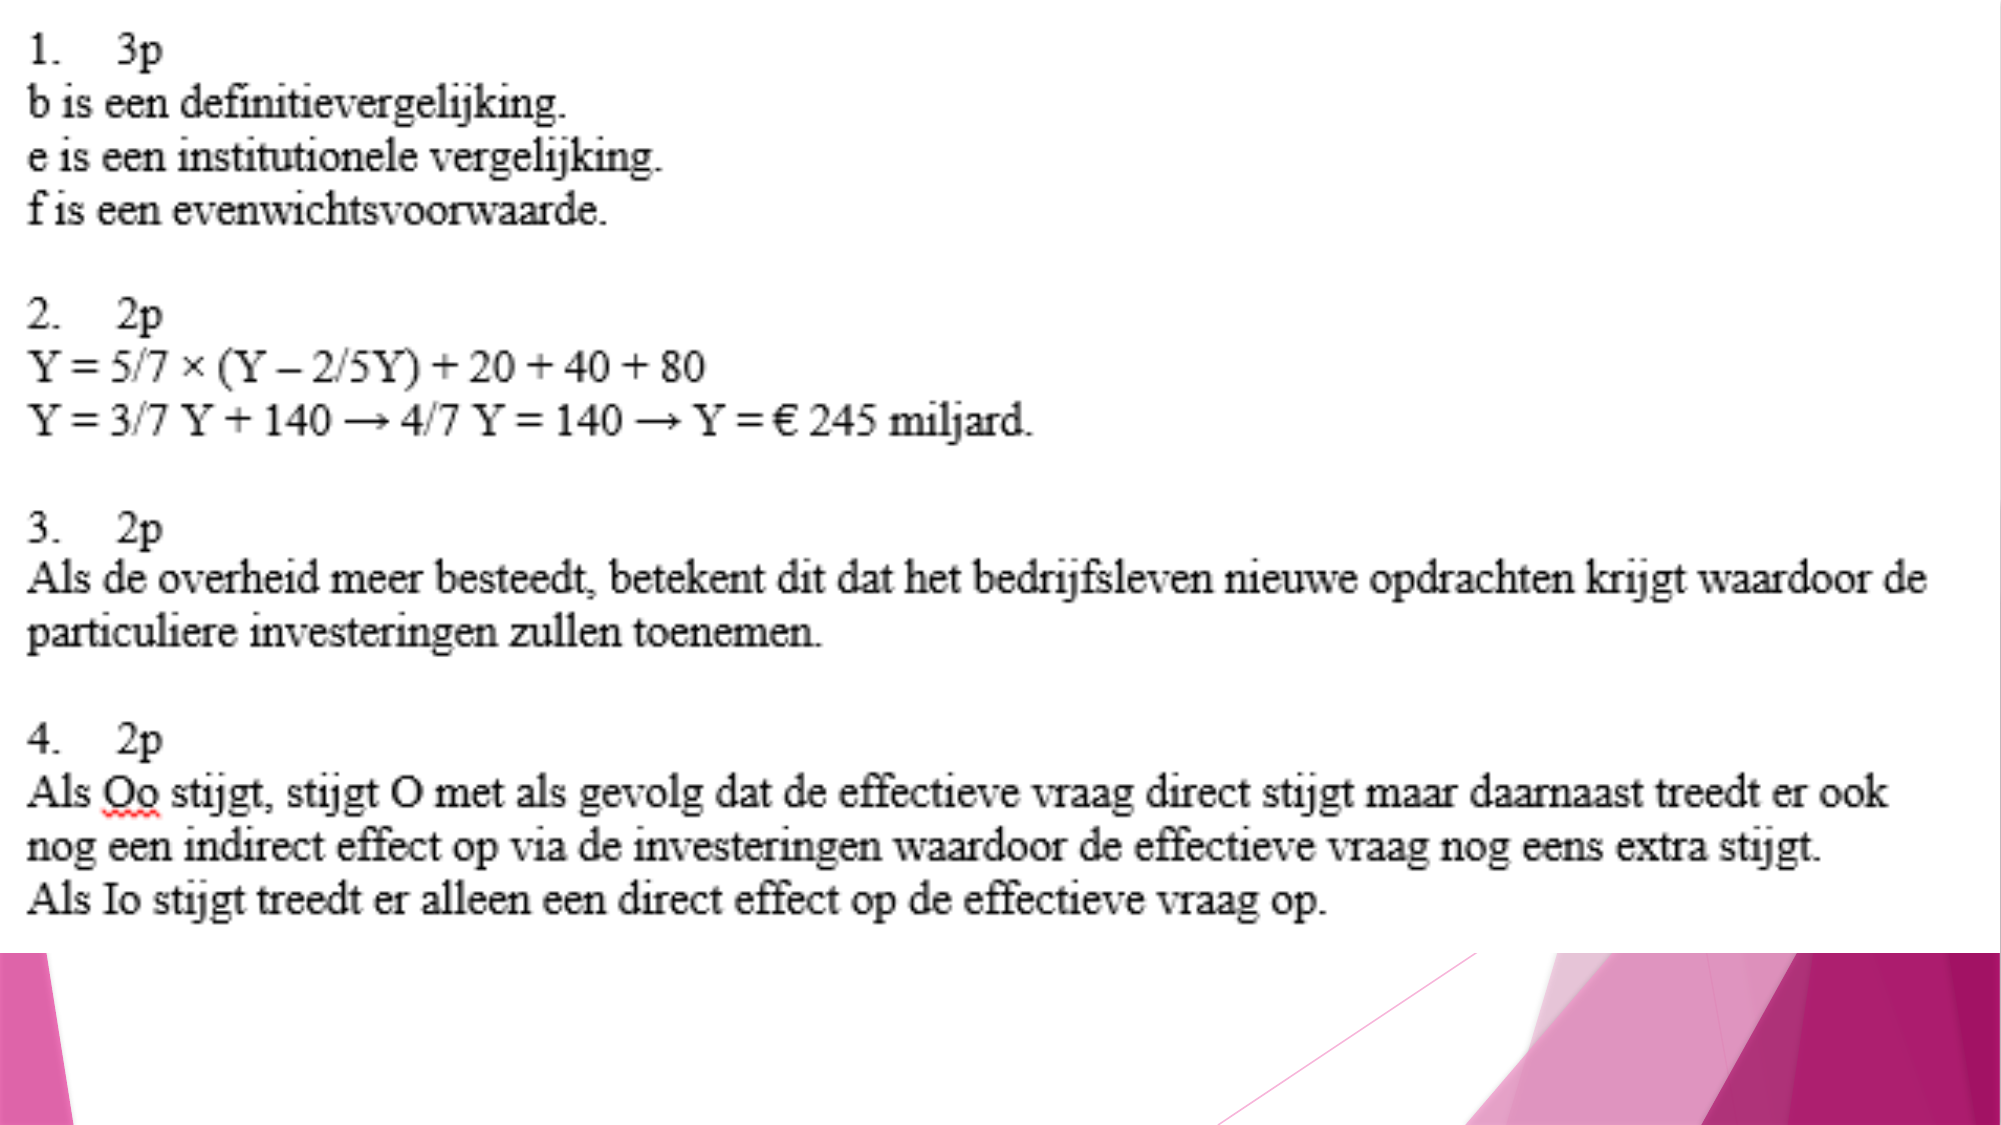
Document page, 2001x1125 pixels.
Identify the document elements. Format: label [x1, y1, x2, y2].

picture [0, 0, 2000, 954]
